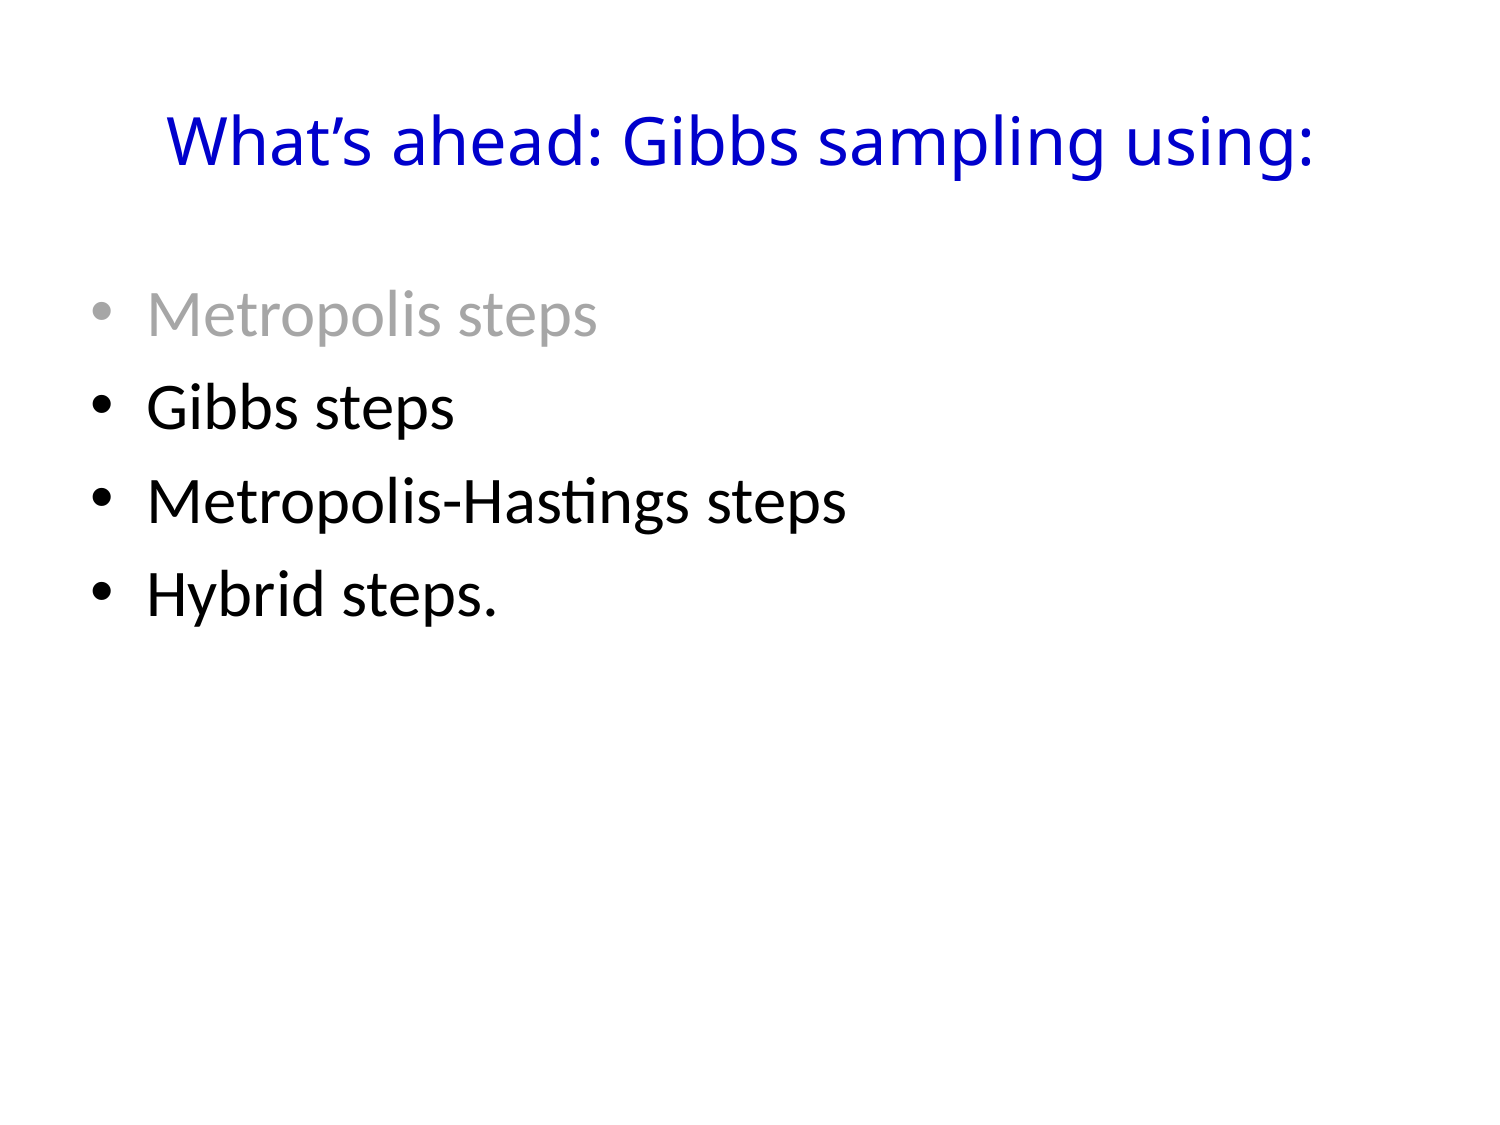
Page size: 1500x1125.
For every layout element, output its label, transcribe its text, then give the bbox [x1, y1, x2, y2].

list Metropolis steps Gibbs steps Metropolis-Hastings steps Hybrid steps. [75, 262, 1425, 1005]
title What’s ahead: Gibbs sampling using: [75, 45, 1425, 233]
